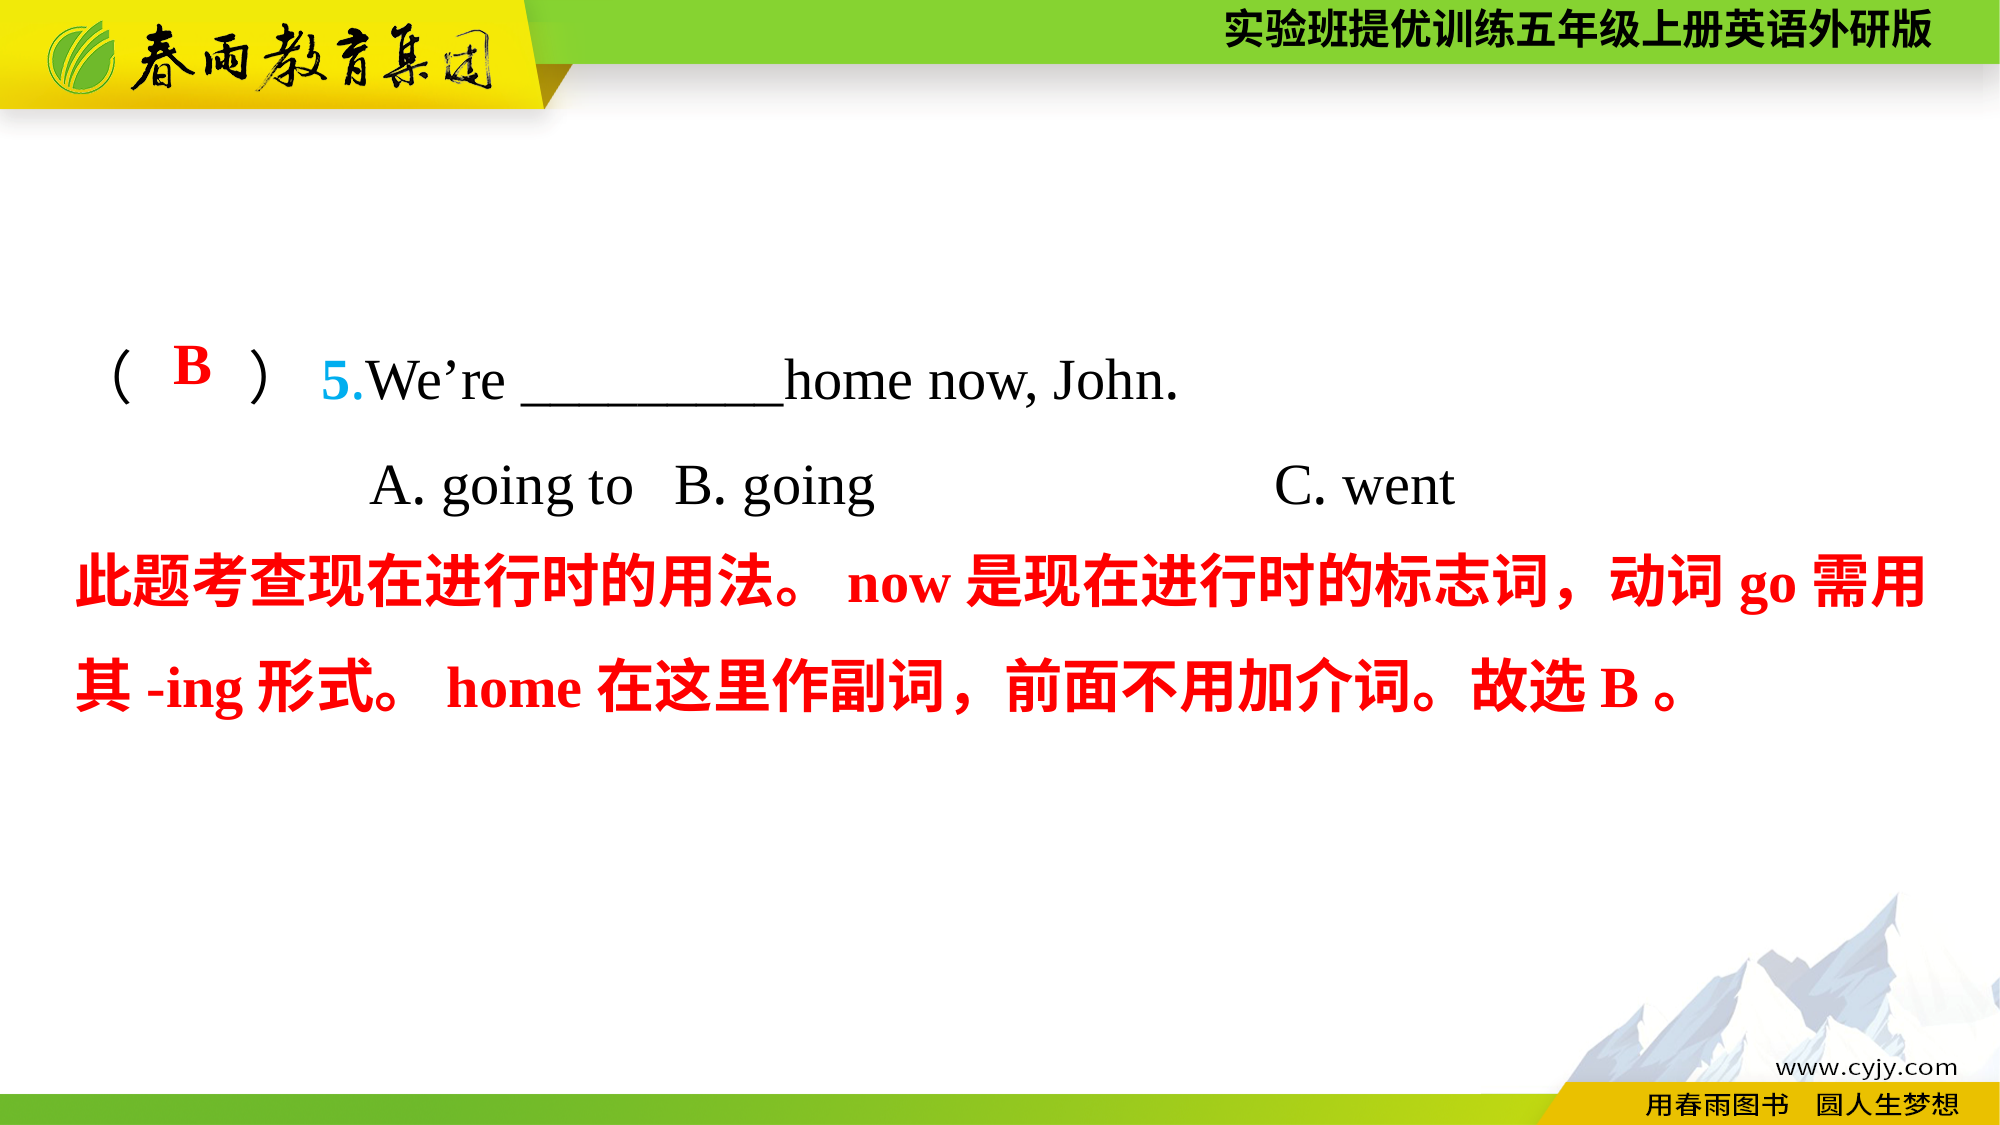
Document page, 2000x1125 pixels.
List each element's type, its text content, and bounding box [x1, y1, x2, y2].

text_box B [158, 318, 228, 404]
text_box 此题考查现在进行时的用法。now是现在进行时的标志词，动词go需用其-ing形式。home在这里作副词，前面不用加介词。故选B。 [59, 502, 1944, 728]
list （ ）5.We’re _________home now, John. A. going to B. going C. went [59, 298, 1944, 502]
picture [0, 0, 2000, 1125]
